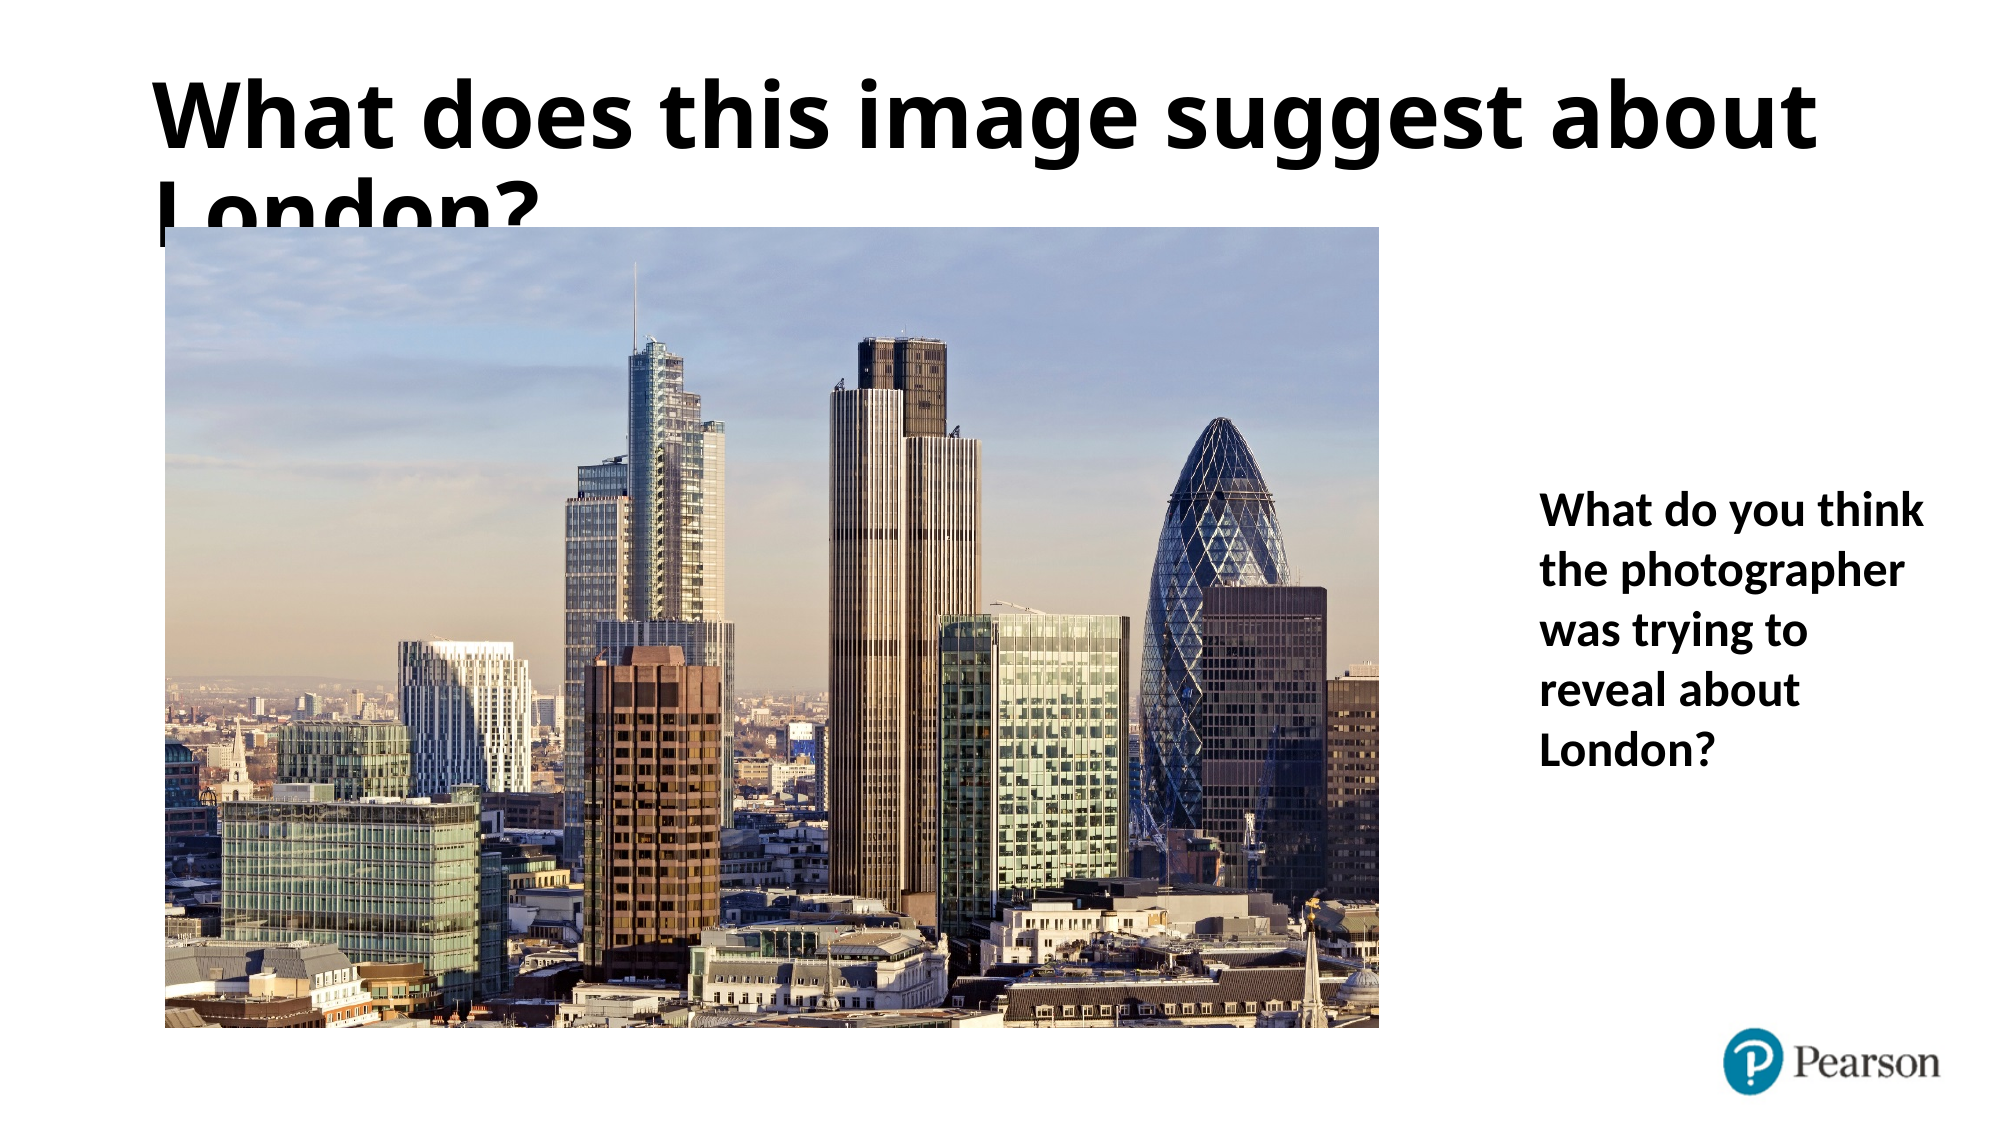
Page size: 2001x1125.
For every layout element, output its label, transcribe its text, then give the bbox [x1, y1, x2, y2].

text_box What do you think the photographer was trying to reveal about London? [1524, 468, 1946, 784]
picture [165, 227, 1379, 1028]
title What does this image suggest about London? [137, 59, 1863, 278]
picture [1713, 1013, 1951, 1106]
